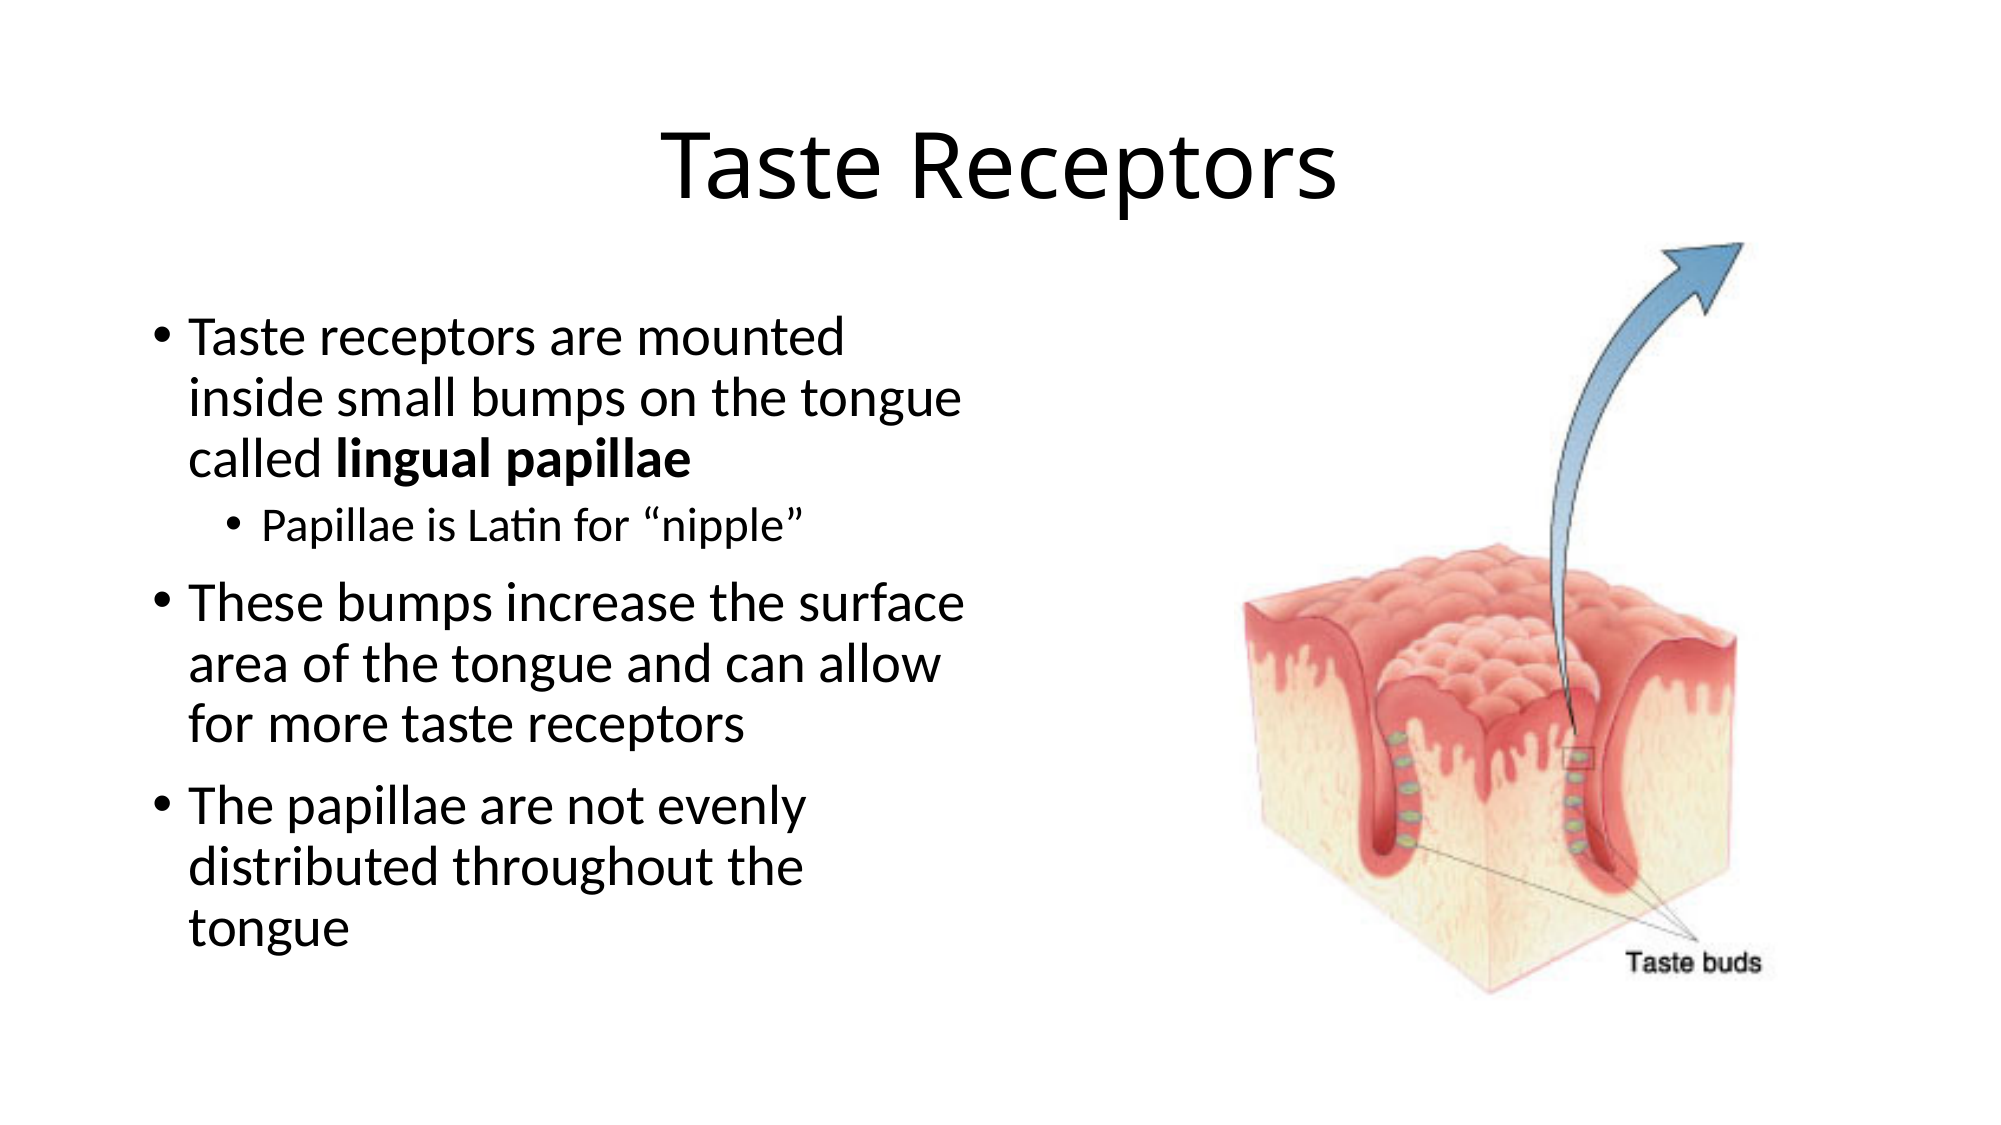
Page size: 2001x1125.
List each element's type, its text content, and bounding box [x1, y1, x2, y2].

list Taste receptors are mounted inside small bumps on the tongue called lingual papillae Papillae is Latin for “nipple” These bumps increase the surface area of the tongue and can allow for more taste receptors The papillae are not evenly distributed throughout the tongue [137, 299, 988, 1014]
title Taste Receptors [137, 59, 1863, 278]
picture [1233, 232, 1793, 1014]
